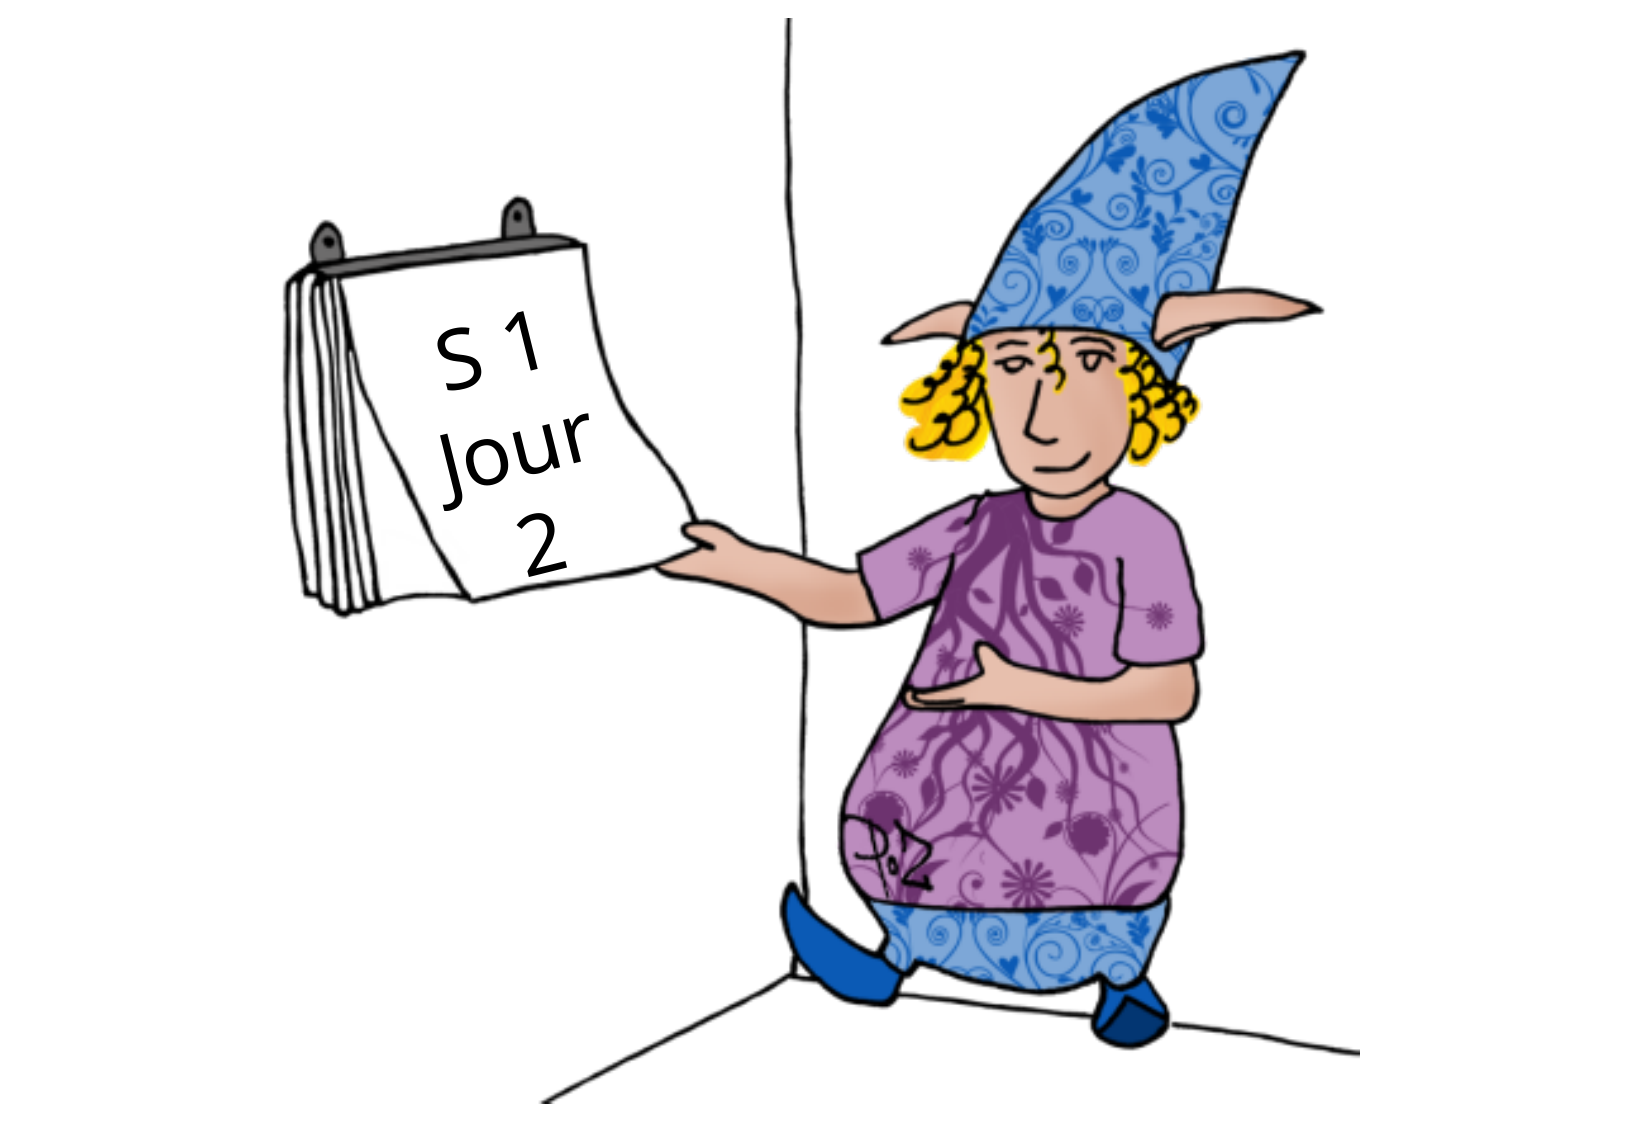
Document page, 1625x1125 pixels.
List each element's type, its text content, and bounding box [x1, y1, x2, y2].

picture [264, 18, 1360, 1104]
text_box S 1 Jour 2 [330, 254, 702, 634]
